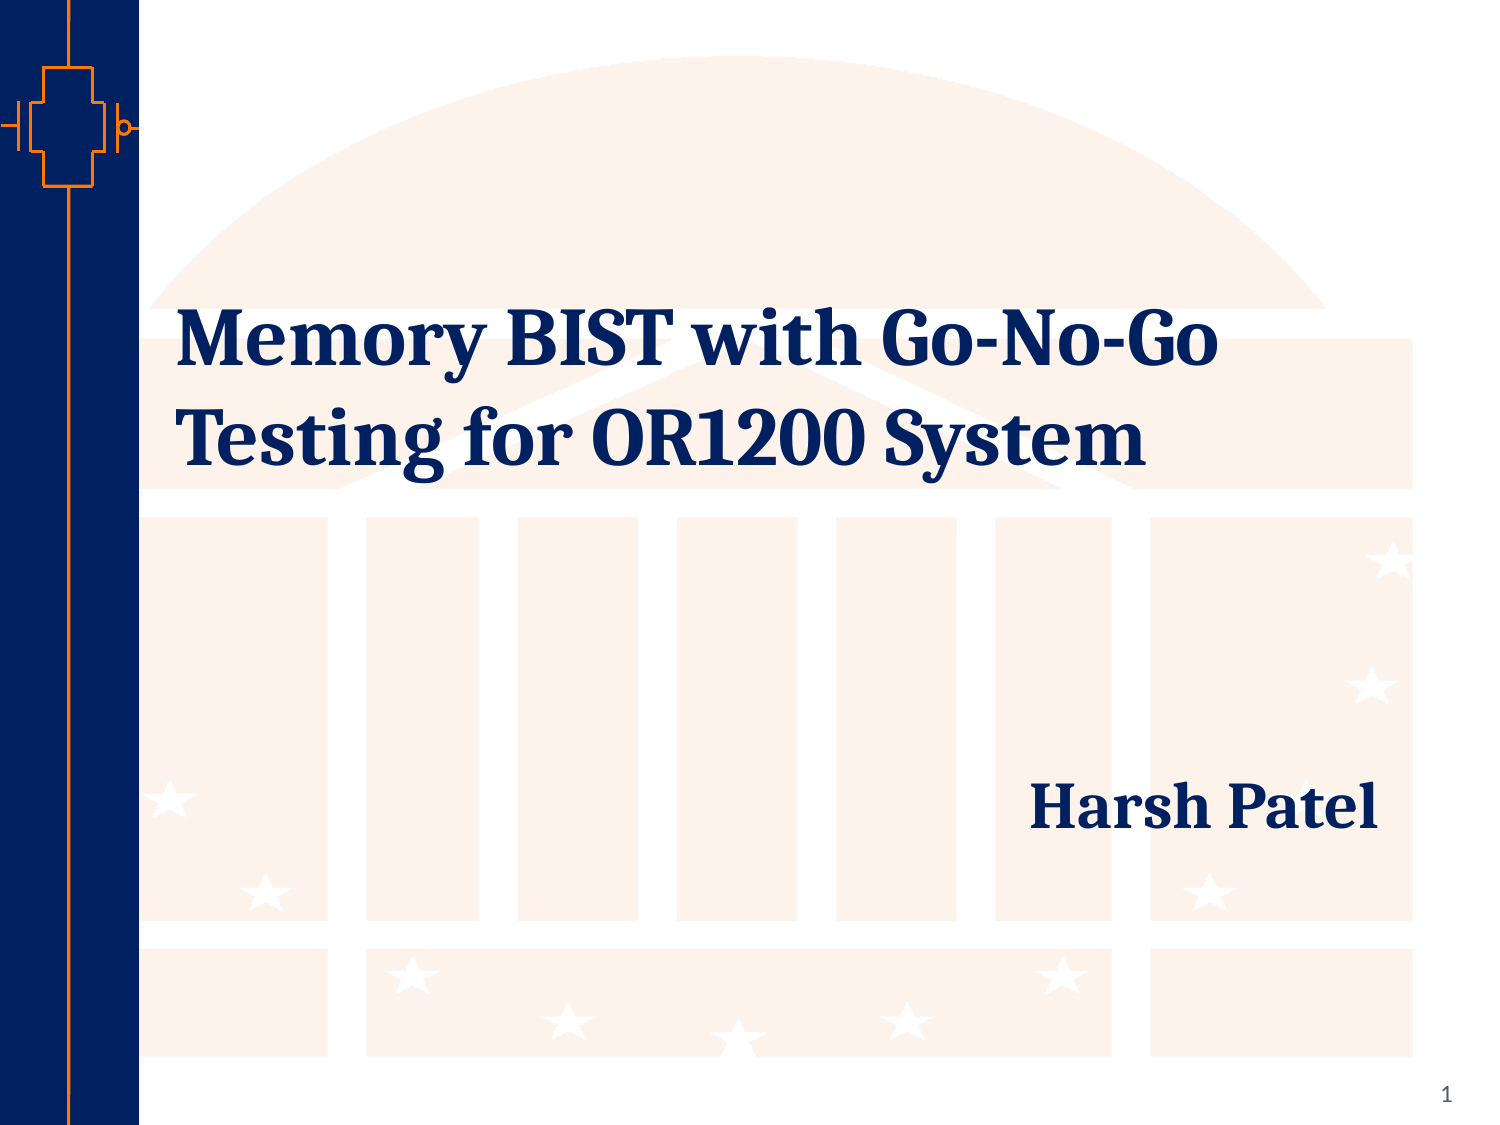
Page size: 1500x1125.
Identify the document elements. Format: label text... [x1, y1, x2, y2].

text_box Harsh Patel [217, 754, 1395, 911]
text_box Memory BIST with Go-No-Go Testing for OR1200 System [160, 127, 1452, 590]
slide_number 1 [1425, 1062, 1488, 1123]
